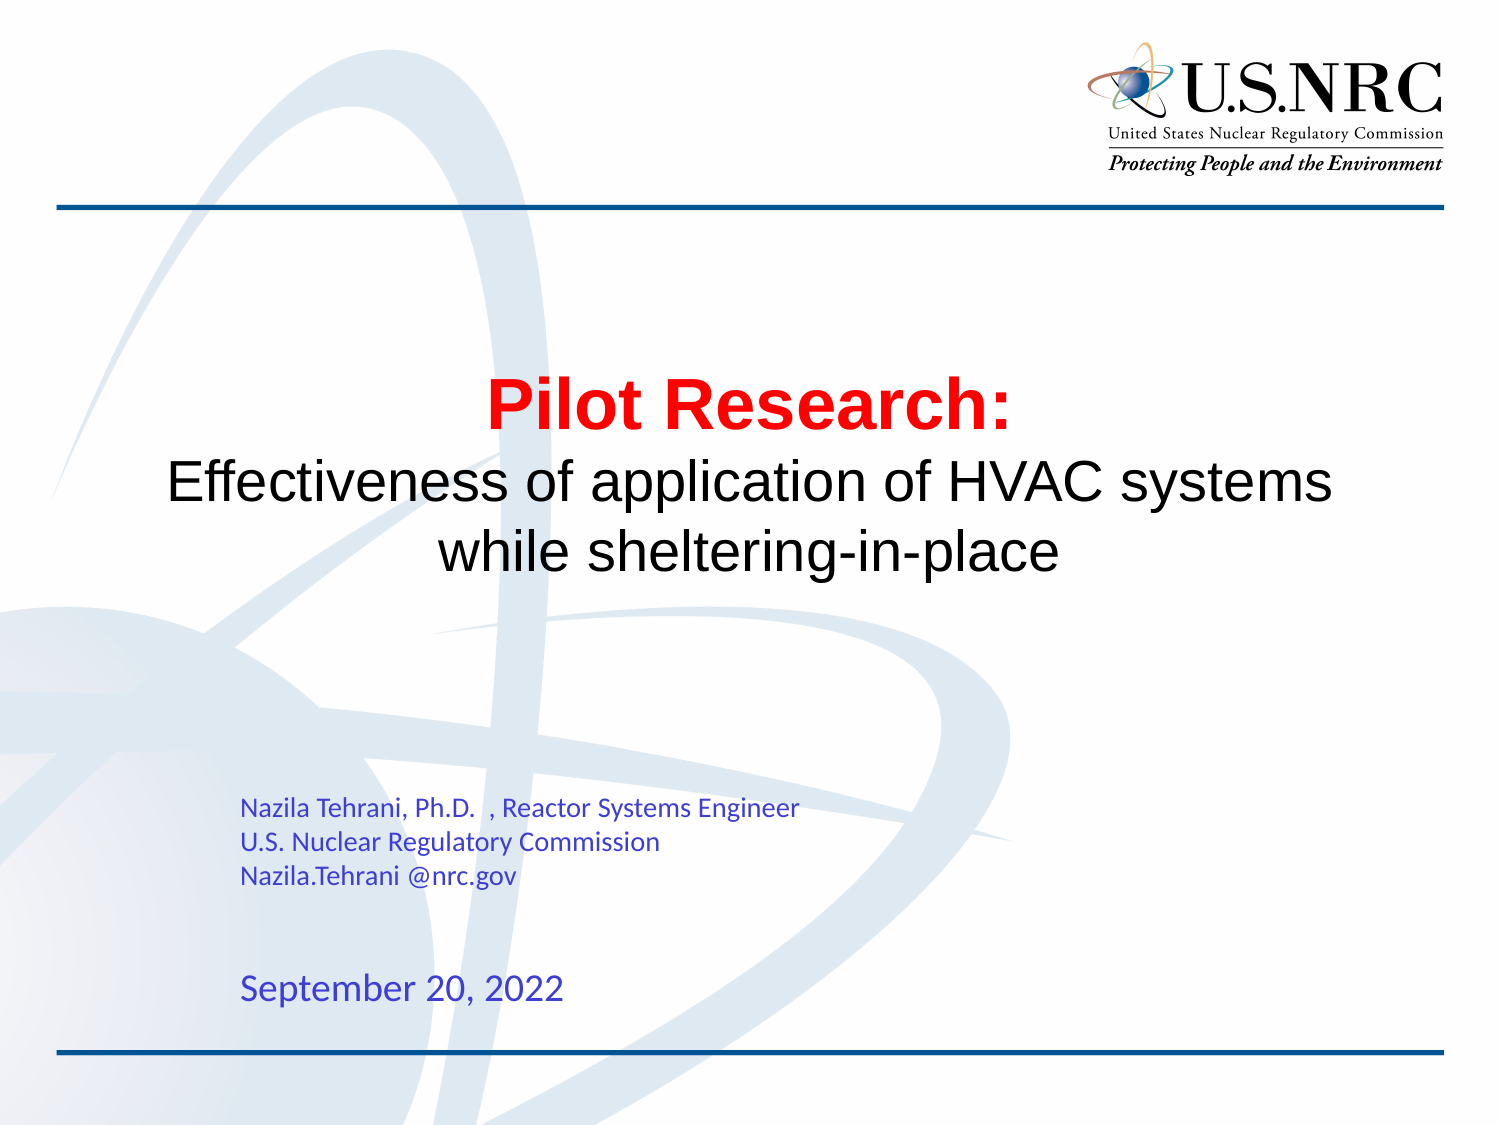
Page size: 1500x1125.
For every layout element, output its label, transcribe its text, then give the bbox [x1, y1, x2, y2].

picture [0, 0, 1500, 1125]
title Pilot Research: Effectiveness of application of HVAC systems while sheltering-in-place [112, 349, 1388, 591]
subtitle Nazila Tehrani, Ph.D. , Reactor Systems Engineer U.S. Nuclear Regulatory Commission Nazila.Tehrani @nrc.gov September 20, 2022 [225, 730, 1275, 1018]
